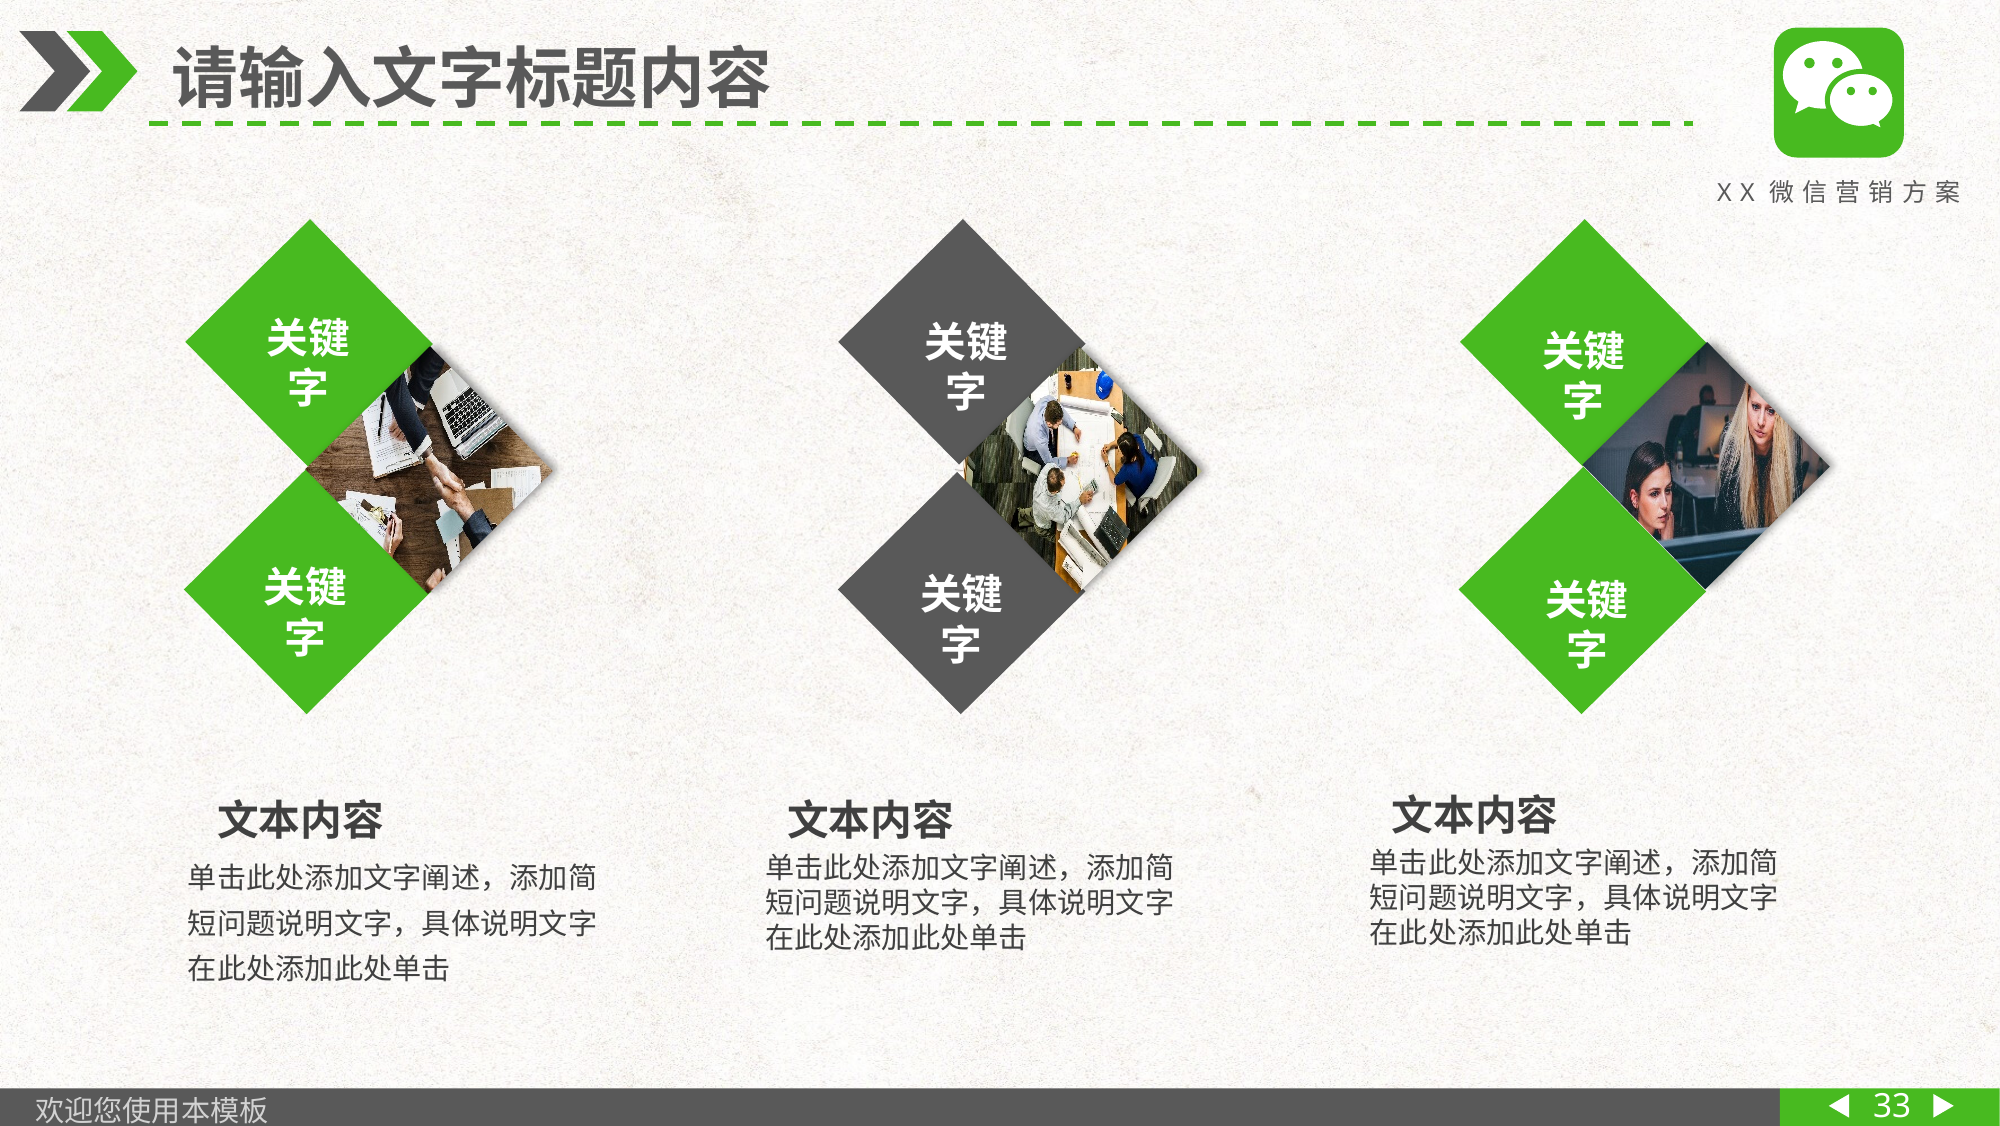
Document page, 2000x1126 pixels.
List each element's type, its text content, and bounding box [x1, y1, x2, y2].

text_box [1692, 27, 1986, 215]
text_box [219, 255, 517, 679]
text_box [873, 255, 1167, 679]
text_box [172, 770, 633, 995]
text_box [1494, 255, 1794, 683]
text_box [17, 28, 92, 114]
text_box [749, 770, 1210, 964]
text_box 请输入文字标题内容 [125, 28, 1354, 124]
text_box [64, 28, 140, 114]
picture [0, 0, 2000, 1088]
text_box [1354, 766, 1815, 959]
